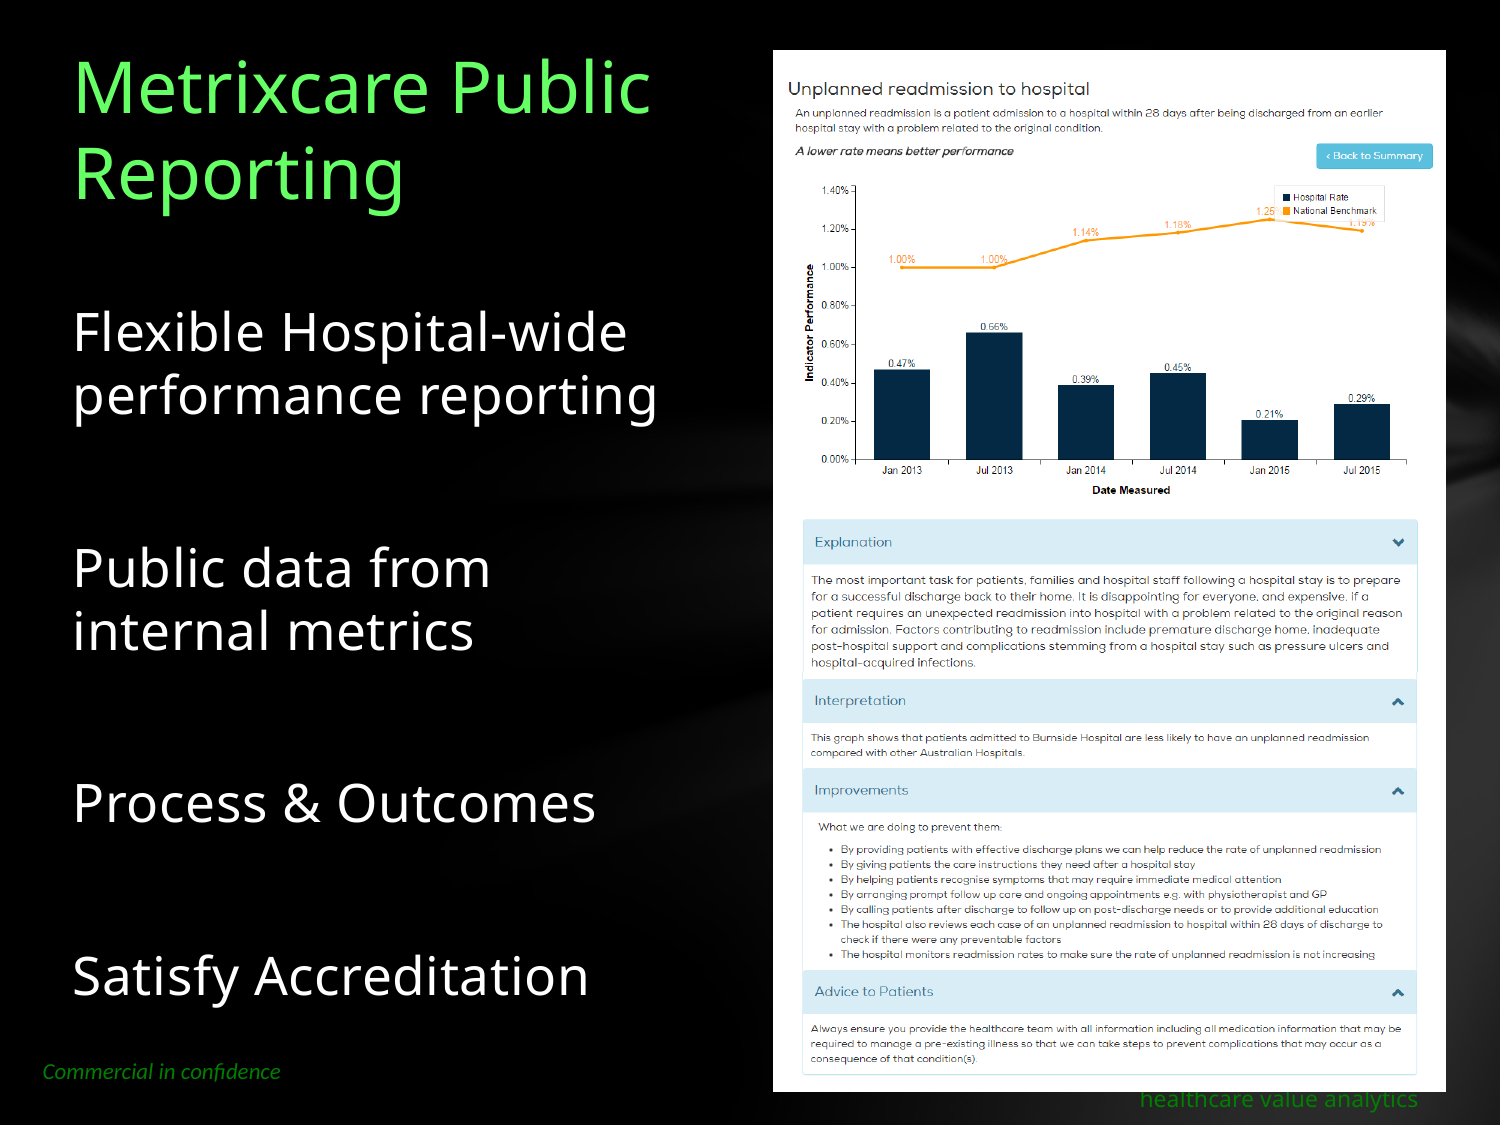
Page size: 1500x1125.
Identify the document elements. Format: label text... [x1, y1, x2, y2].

list Flexible Hospital-wide performance reporting Public data from internal metrics Process & Outcomes Satisfy Accreditation [57, 290, 693, 1015]
title Metrixcare Public Reporting [57, 33, 1318, 222]
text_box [773, 50, 1446, 1092]
